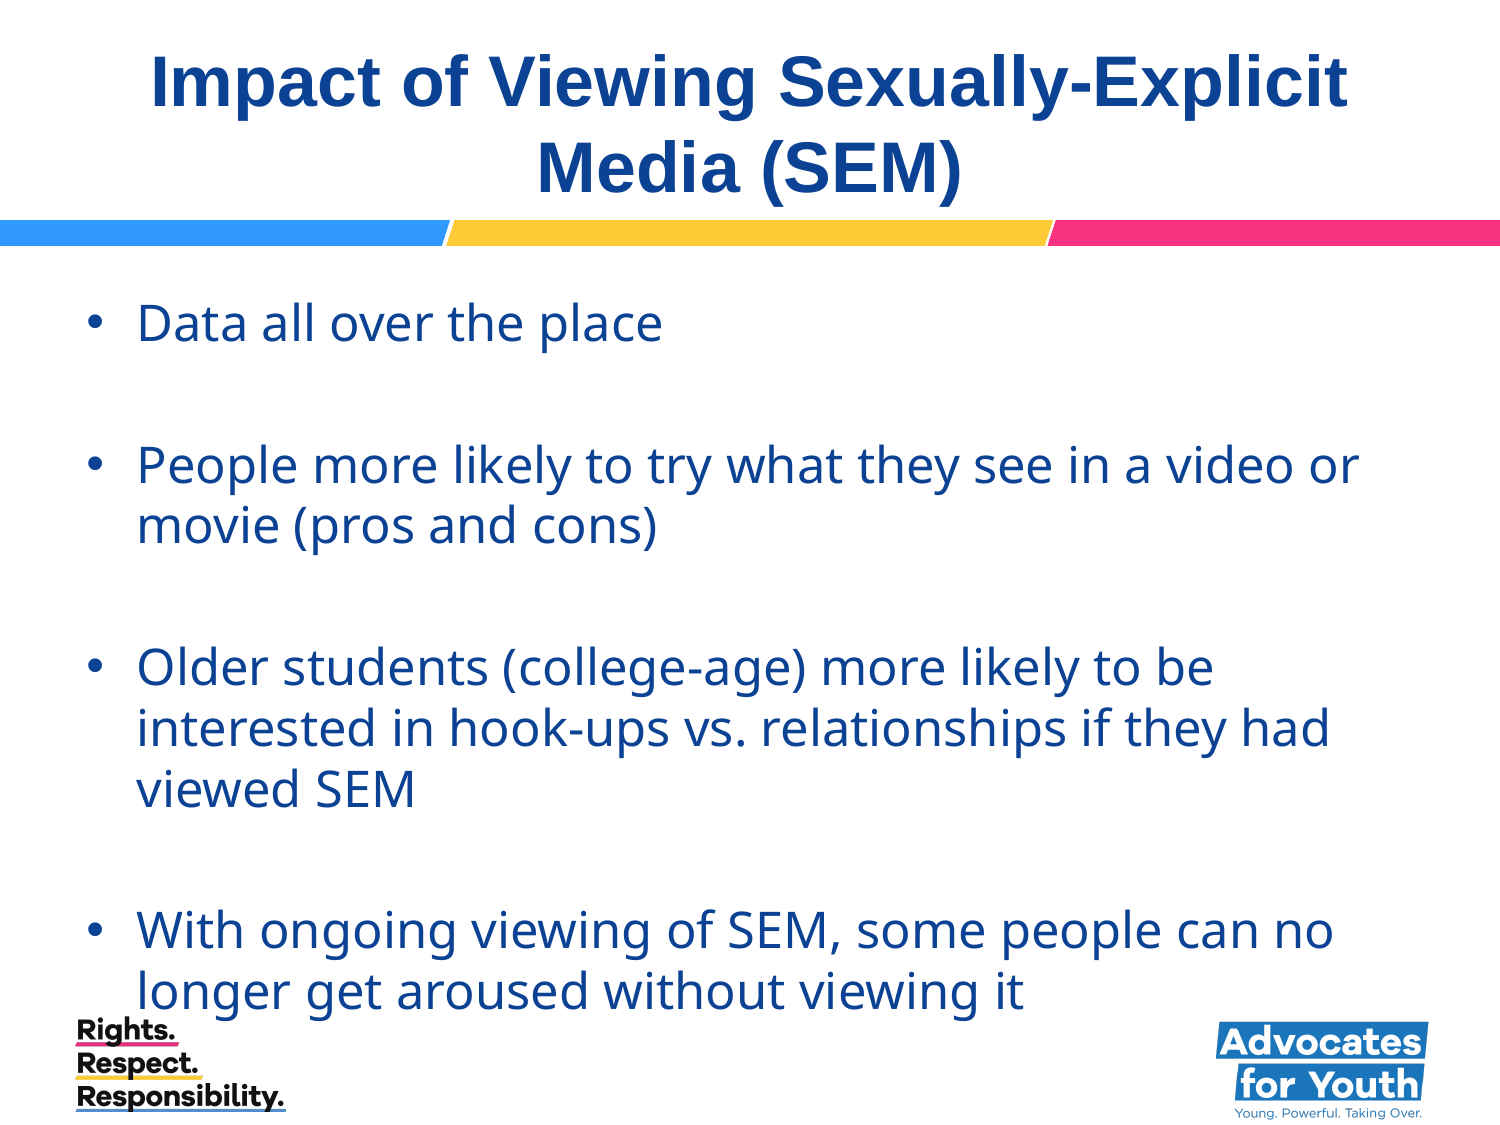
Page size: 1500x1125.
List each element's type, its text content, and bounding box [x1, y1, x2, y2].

title Impact of Viewing Sexually-Explicit Media (SEM) [75, 27, 1425, 215]
list Data all over the place People more likely to try what they see in a video or movie (pros and cons) Older students (college-age) more likely to be interested in hook-ups vs. relationships if they had viewed SEM With ongoing viewing of SEM, some people can no longer get aroused without viewing it [75, 285, 1425, 1028]
picture [0, 207, 1500, 258]
